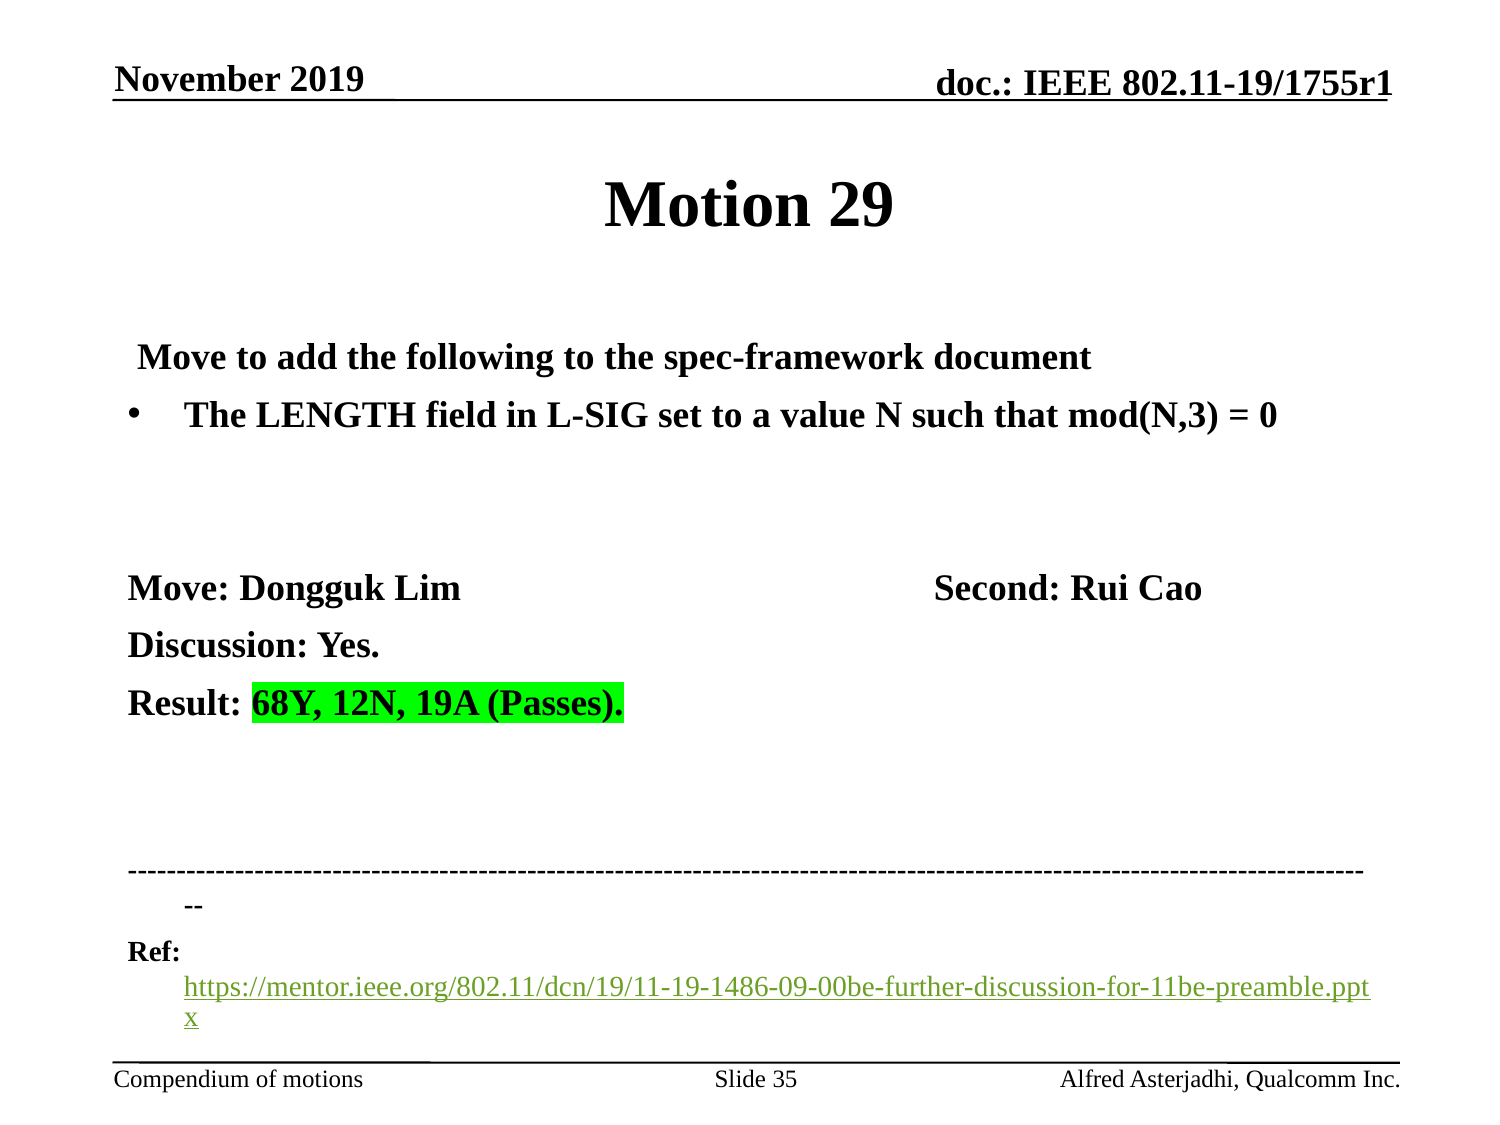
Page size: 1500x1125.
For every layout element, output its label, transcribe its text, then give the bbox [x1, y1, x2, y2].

slide_number Slide 35 [712, 1061, 800, 1123]
footer Alfred Asterjadhi, Qualcomm Inc. [878, 1061, 1402, 1093]
title Motion 29 [112, 112, 1388, 288]
list Move to add the following to the spec-framework document The LENGTH field in L-SIG set to a value N such that mod(N,3) = 0 Move: Dongguk Lim Second: Rui Cao Discussion: Yes. Result: 68Y, 12N, 19A (Passes). --------------------------------------------------------------------------------------------------------------------------------- Ref: https://mentor.ieee.org/802.11/dcn/19/11-19-1486-09-00be-further-discussion-for-11be-preamble.pptx [112, 324, 1388, 1063]
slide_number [114, 54, 423, 100]
